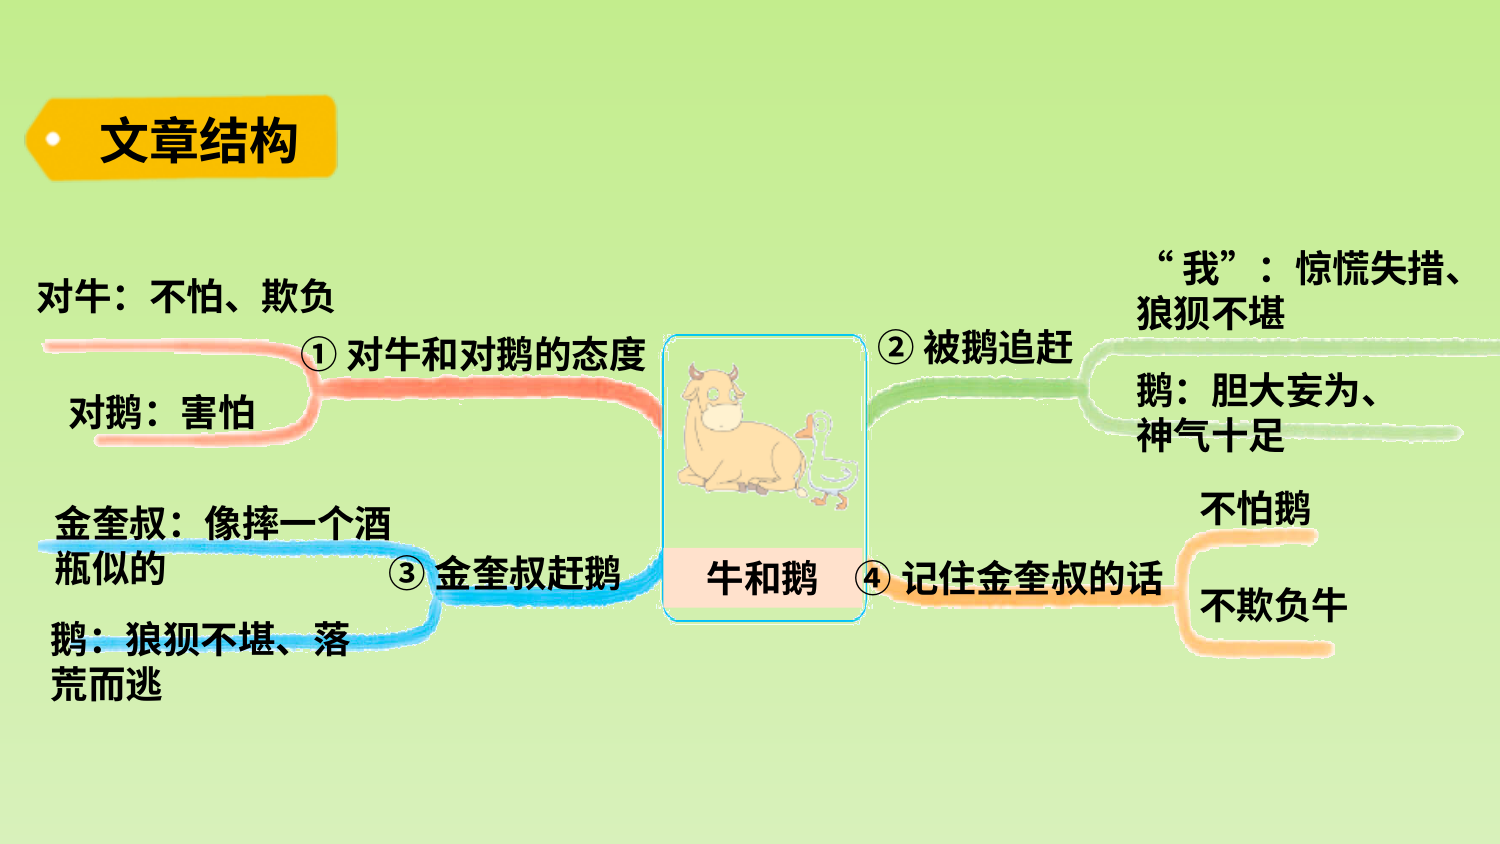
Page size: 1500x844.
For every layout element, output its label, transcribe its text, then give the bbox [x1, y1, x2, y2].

text_box 对牛：不怕、欺负 [21, 265, 30, 326]
picture [35, 237, 1500, 702]
text_box 鹅：狼狈不堪、落荒而逃 [35, 709, 396, 713]
picture [10, 90, 349, 186]
